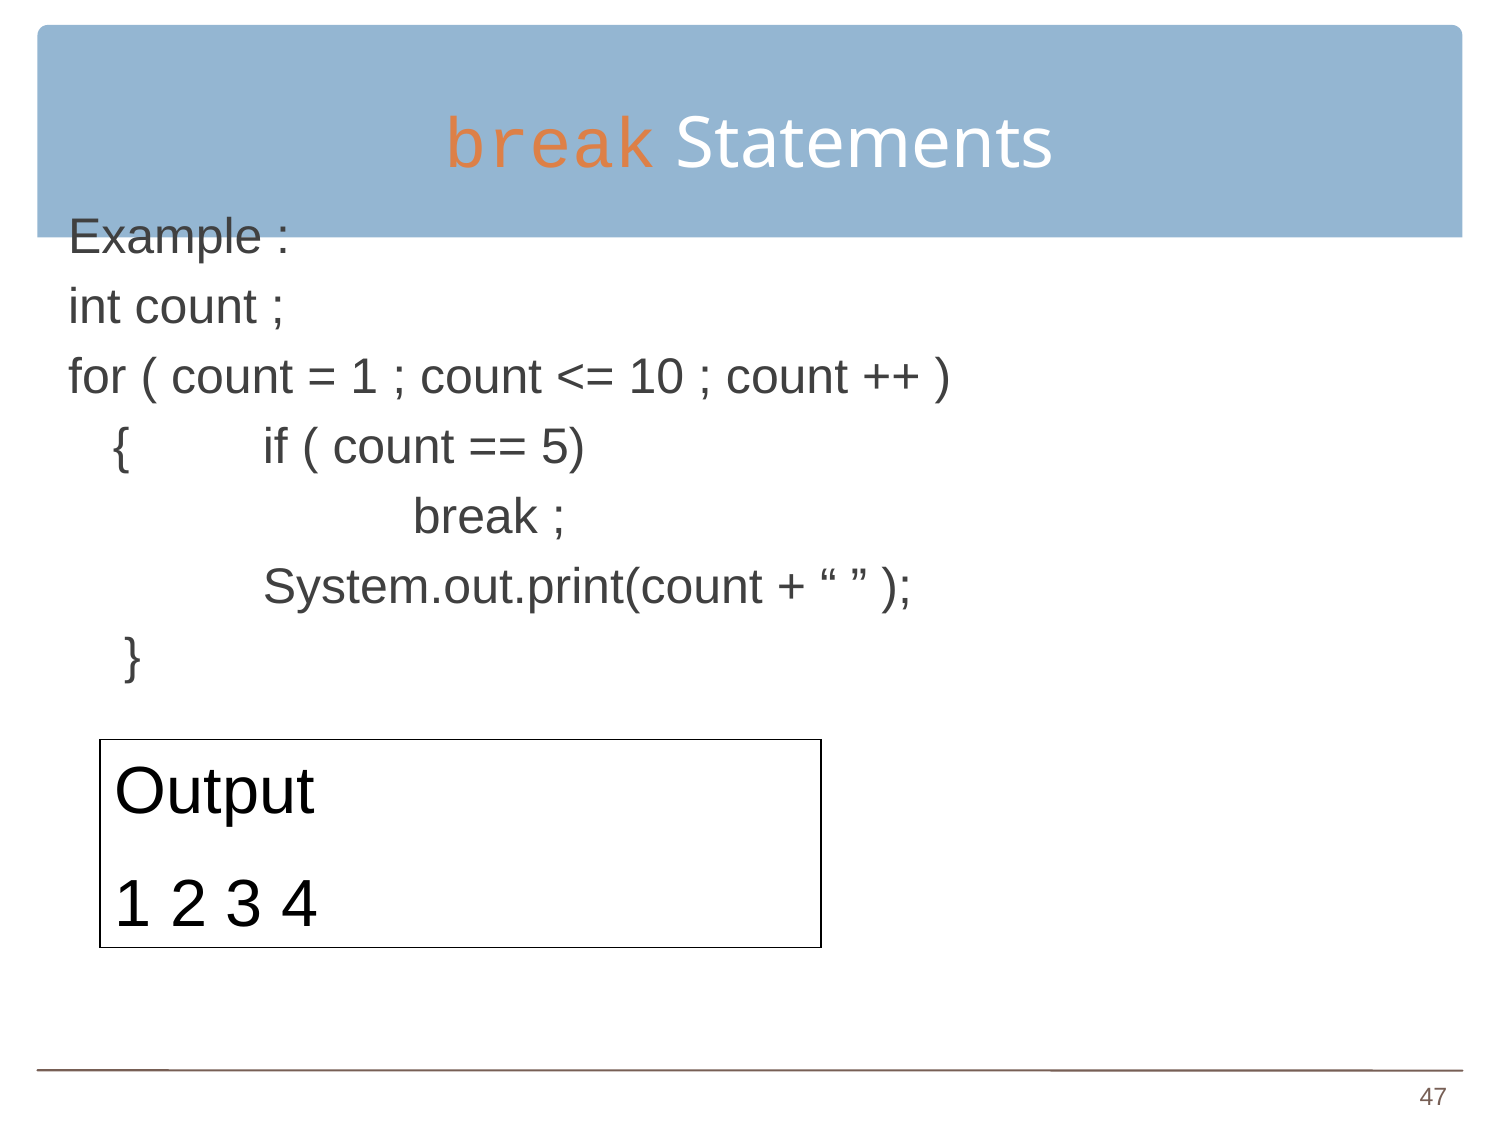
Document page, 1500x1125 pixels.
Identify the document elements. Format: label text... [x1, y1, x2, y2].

list Example : int count ; for ( count = 1 ; count <= 10 ; count ++ ) { if ( count == 5) break ; System.out.print(count + “ ” ); } [52, 196, 1404, 940]
title break Statements [49, 44, 1451, 233]
text_box Output 1 2 3 4 [100, 739, 821, 948]
slide_number 47 [1112, 1069, 1463, 1123]
